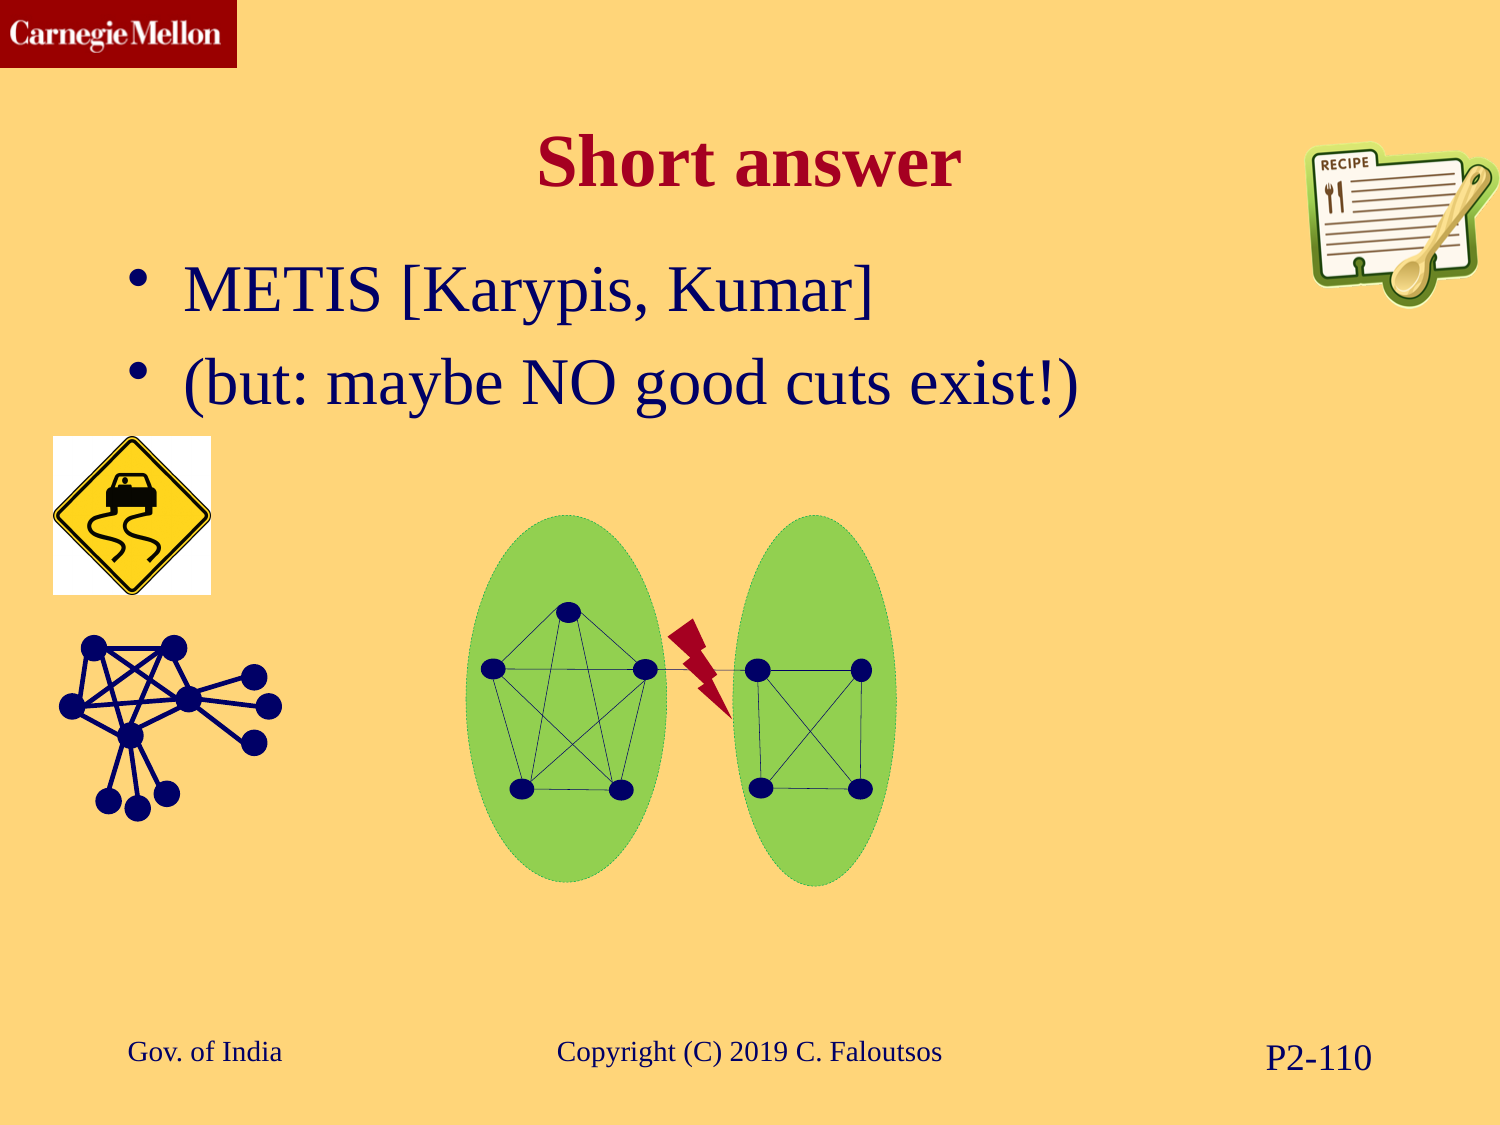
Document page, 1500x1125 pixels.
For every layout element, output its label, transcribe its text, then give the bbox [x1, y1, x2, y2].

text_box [480, 601, 874, 801]
slide_number P2-110 [1074, 1024, 1388, 1101]
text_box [61, 636, 280, 820]
list METIS [Karypis, Kumar] (but: maybe NO good cuts exist!) [112, 237, 1388, 1001]
footer Copyright (C) 2019 C. Faloutsos [512, 1024, 988, 1101]
picture [0, 0, 237, 68]
slide_number Gov. of India [112, 1024, 426, 1101]
title Short answer [112, 99, 1388, 213]
picture [1303, 141, 1500, 309]
picture [52, 436, 211, 595]
